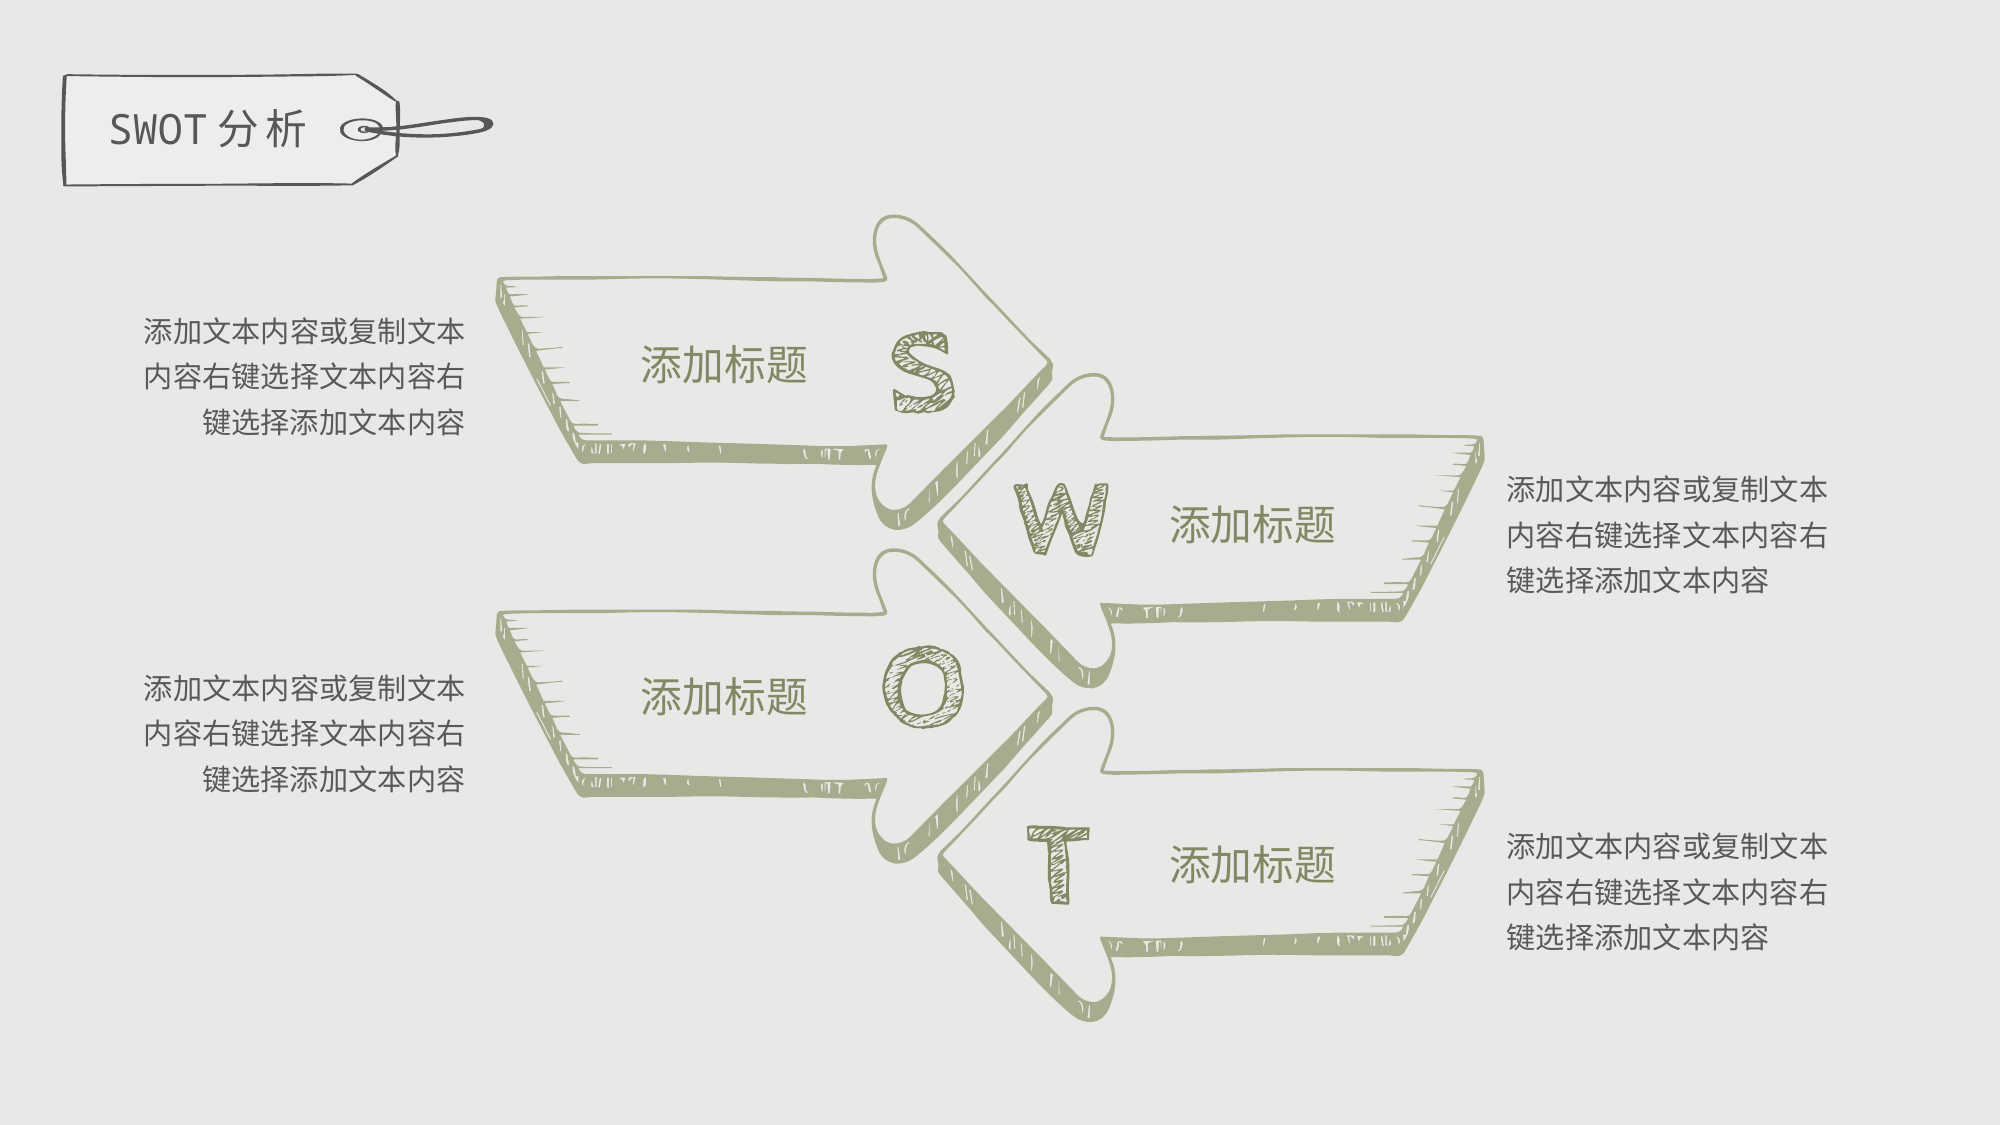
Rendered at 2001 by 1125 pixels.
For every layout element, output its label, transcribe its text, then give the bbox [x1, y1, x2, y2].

text_box 添加文本内容或复制文本内容右键选择文本内容右键选择添加文本内容 [114, 295, 481, 447]
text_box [936, 705, 1485, 1023]
text_box 添加文本内容或复制文本内容右键选择文本内容右键选择添加文本内容 [114, 652, 481, 804]
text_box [495, 547, 1054, 865]
text_box 添加文本内容或复制文本内容右键选择文本内容右键选择添加文本内容 [1491, 811, 1858, 962]
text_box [495, 213, 1054, 531]
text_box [936, 371, 1485, 689]
text_box 添加文本内容或复制文本内容右键选择文本内容右键选择添加文本内容 [1491, 453, 1858, 605]
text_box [61, 73, 495, 187]
